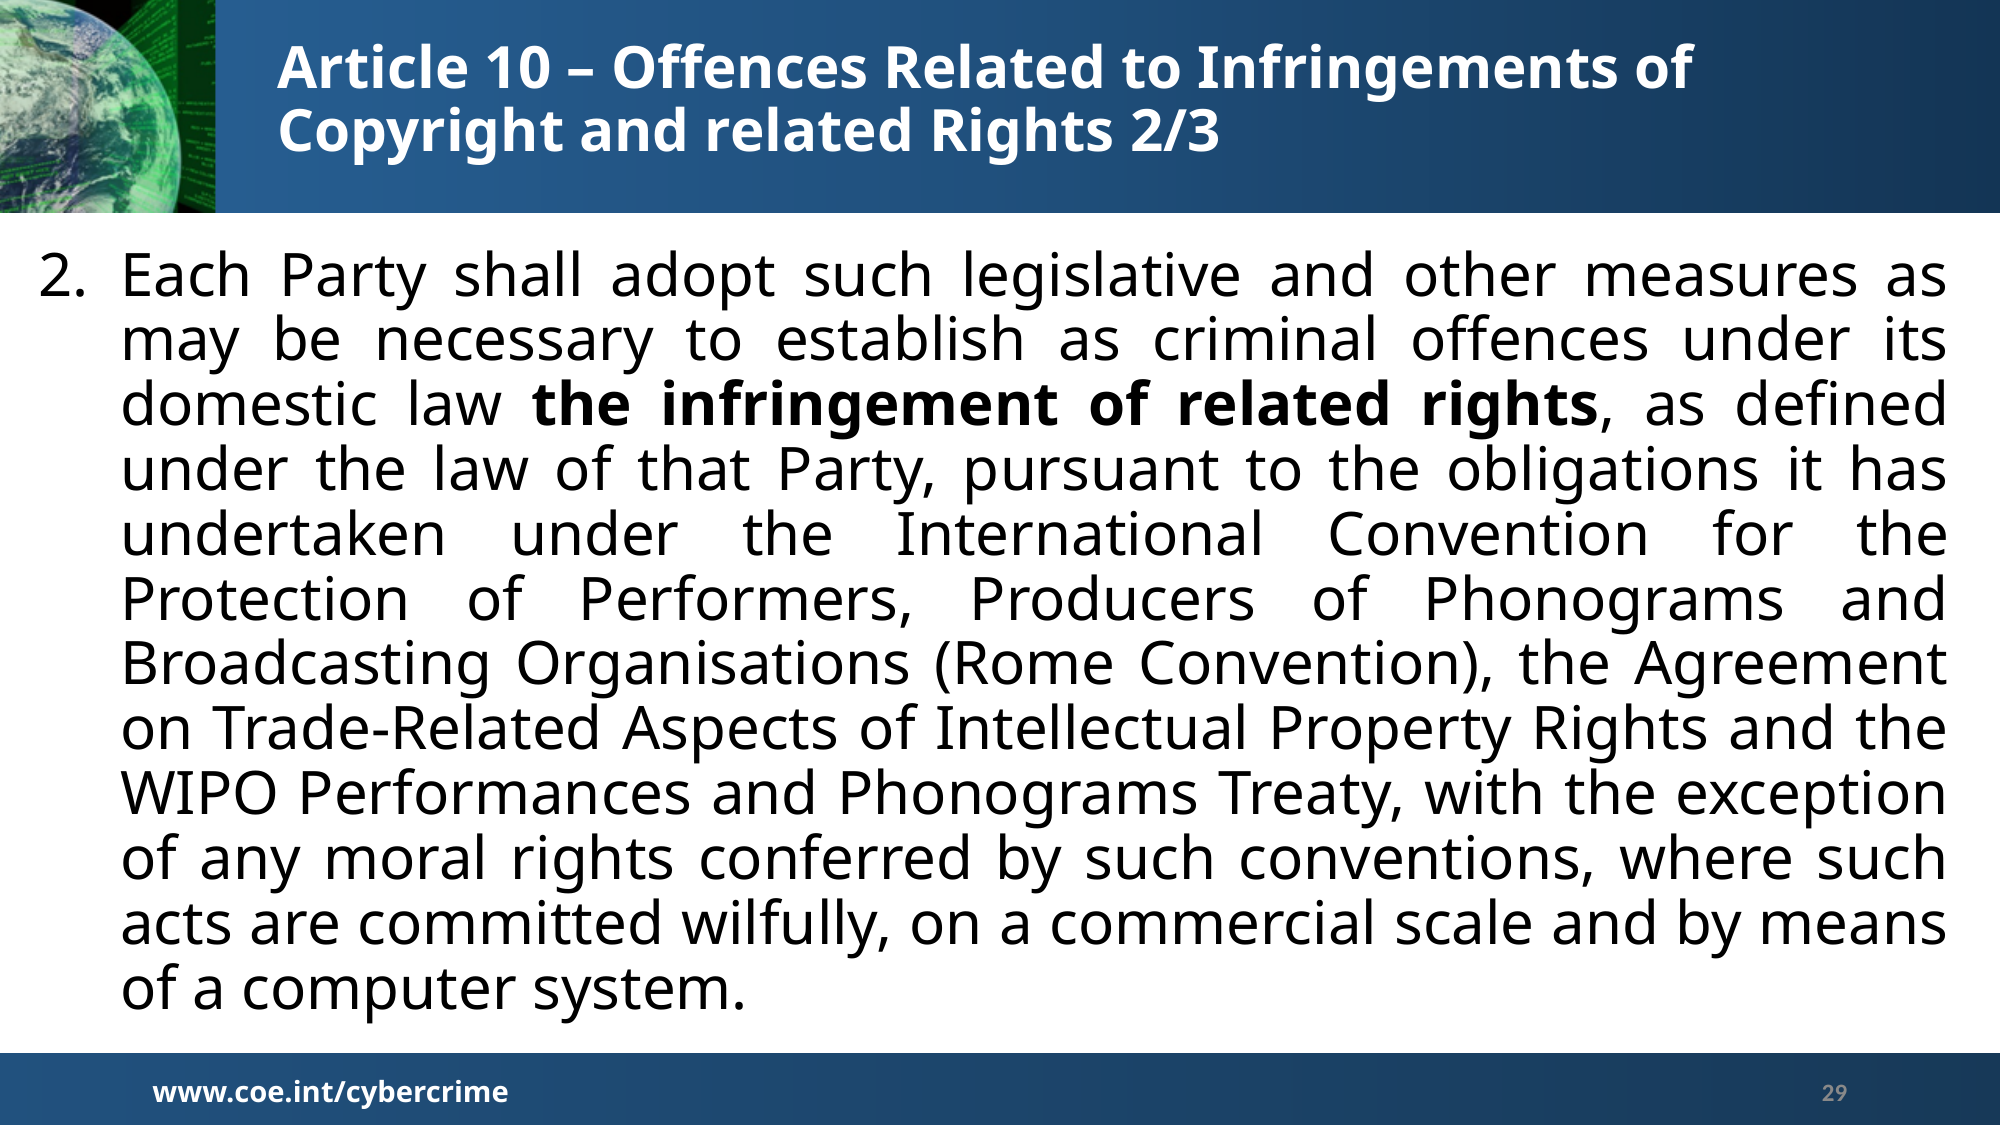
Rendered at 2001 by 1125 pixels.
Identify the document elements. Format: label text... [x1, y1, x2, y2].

title Article 10 – Offences Related to Infringements of Copyright and related Rights 2/3 [262, 55, 1933, 148]
list Each Party shall adopt such legislative and other measures as may be necessary to establish as criminal offences under its domestic law the infringement of related rights, as defined under the law of that Party, pursuant to the obligations it has undertaken under the International Convention for the Protection of Performers, Producers of Phonograms and Broadcasting Organisations (Rome Convention), the Agreement on Trade-Related Aspects of Intellectual Property Rights and the WIPO Performances and Phonograms Treaty, with the exception of any moral rights conferred by such conventions, where such acts are committed wilfully, on a commercial scale and by means of a computer system. [23, 236, 1965, 1031]
picture [0, 0, 2000, 213]
slide_number 29 [1412, 1061, 1863, 1121]
slide_number www.coe.int/cybercrime [137, 1061, 588, 1121]
